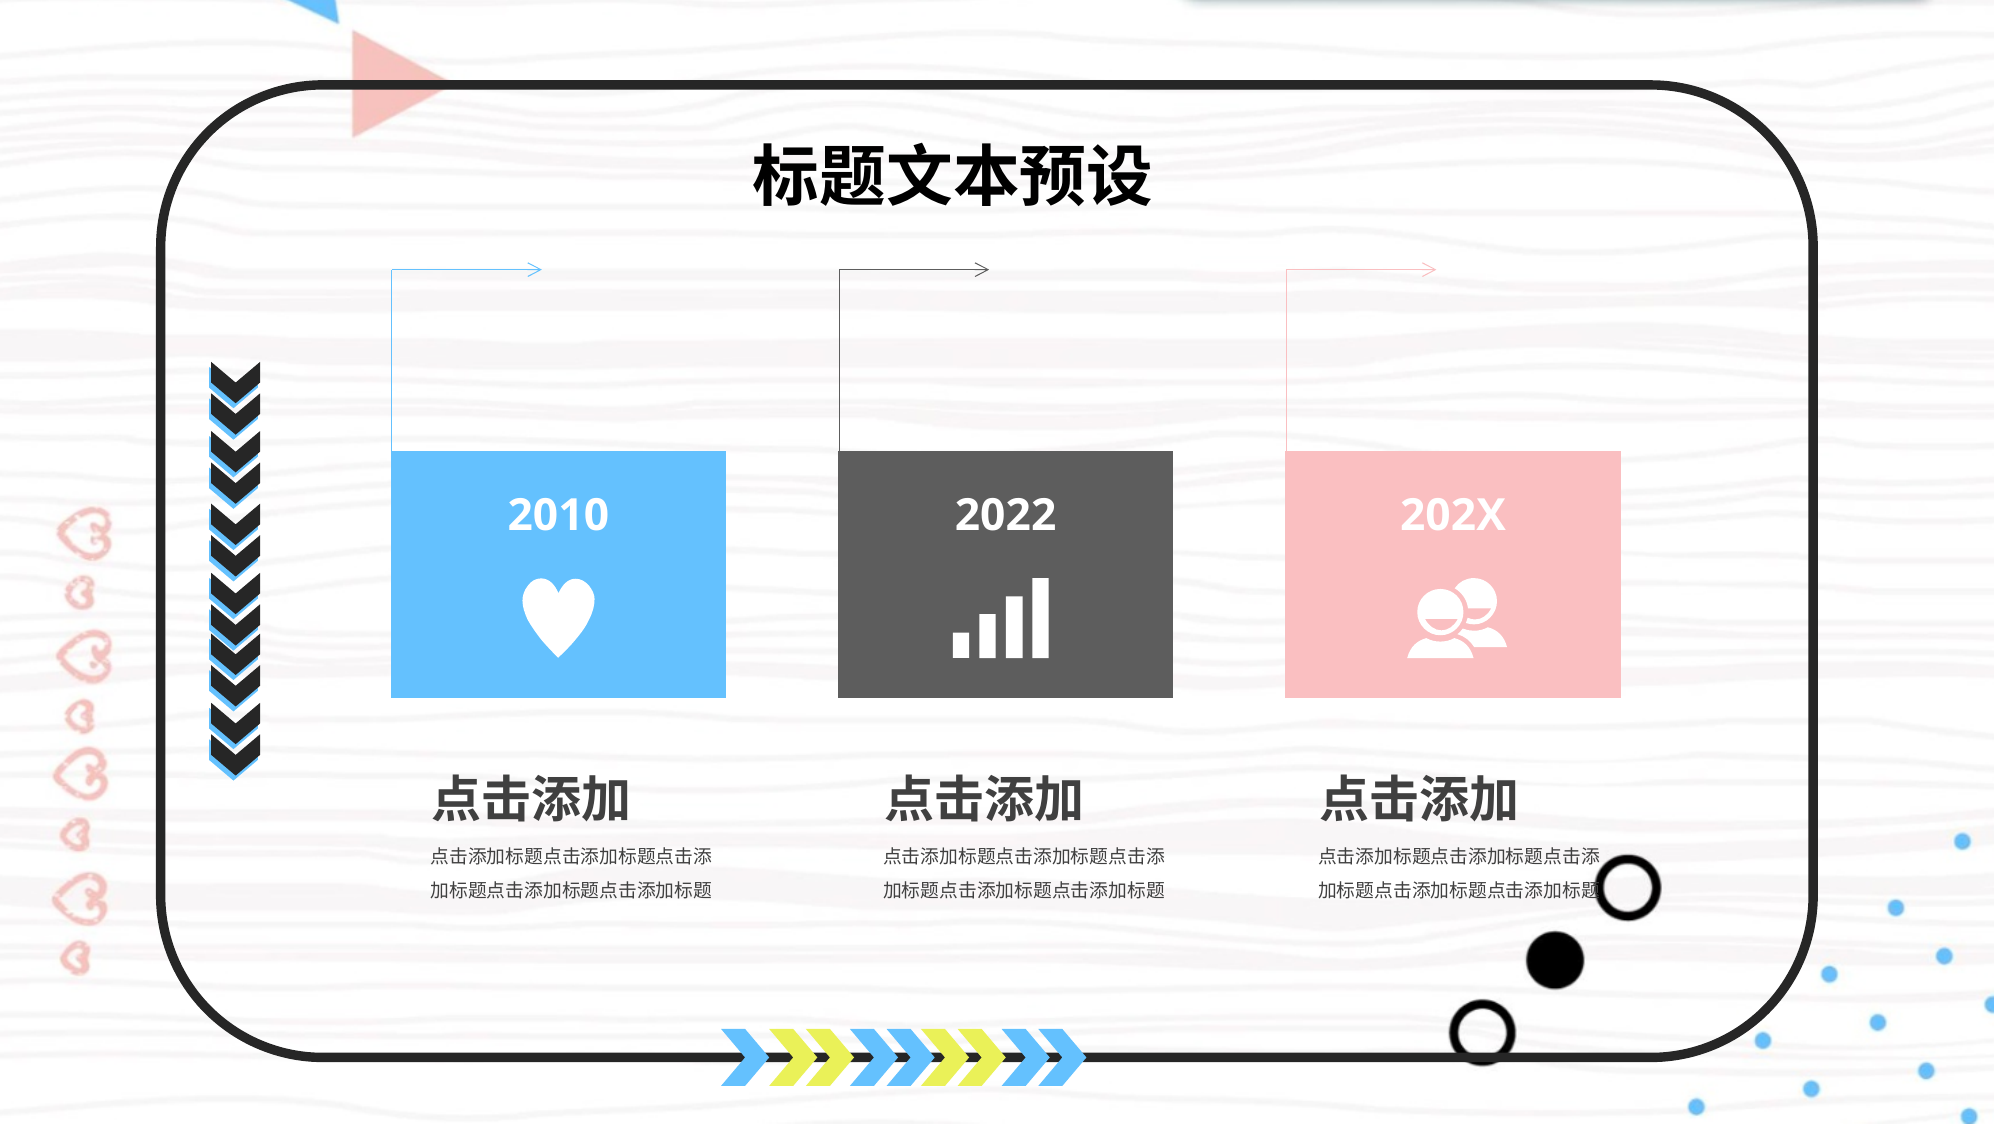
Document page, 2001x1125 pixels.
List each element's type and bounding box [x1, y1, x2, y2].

text_box [159, 83, 430, 1059]
text_box [952, 578, 1049, 659]
text_box [209, 361, 260, 781]
text_box [720, 1028, 1087, 1086]
text_box [1303, 760, 1621, 906]
text_box [391, 451, 430, 698]
picture [0, 0, 1994, 1125]
text_box [868, 760, 1186, 906]
text_box [1556, 451, 1621, 698]
text_box [415, 760, 733, 906]
text_box [1556, 83, 1815, 1059]
